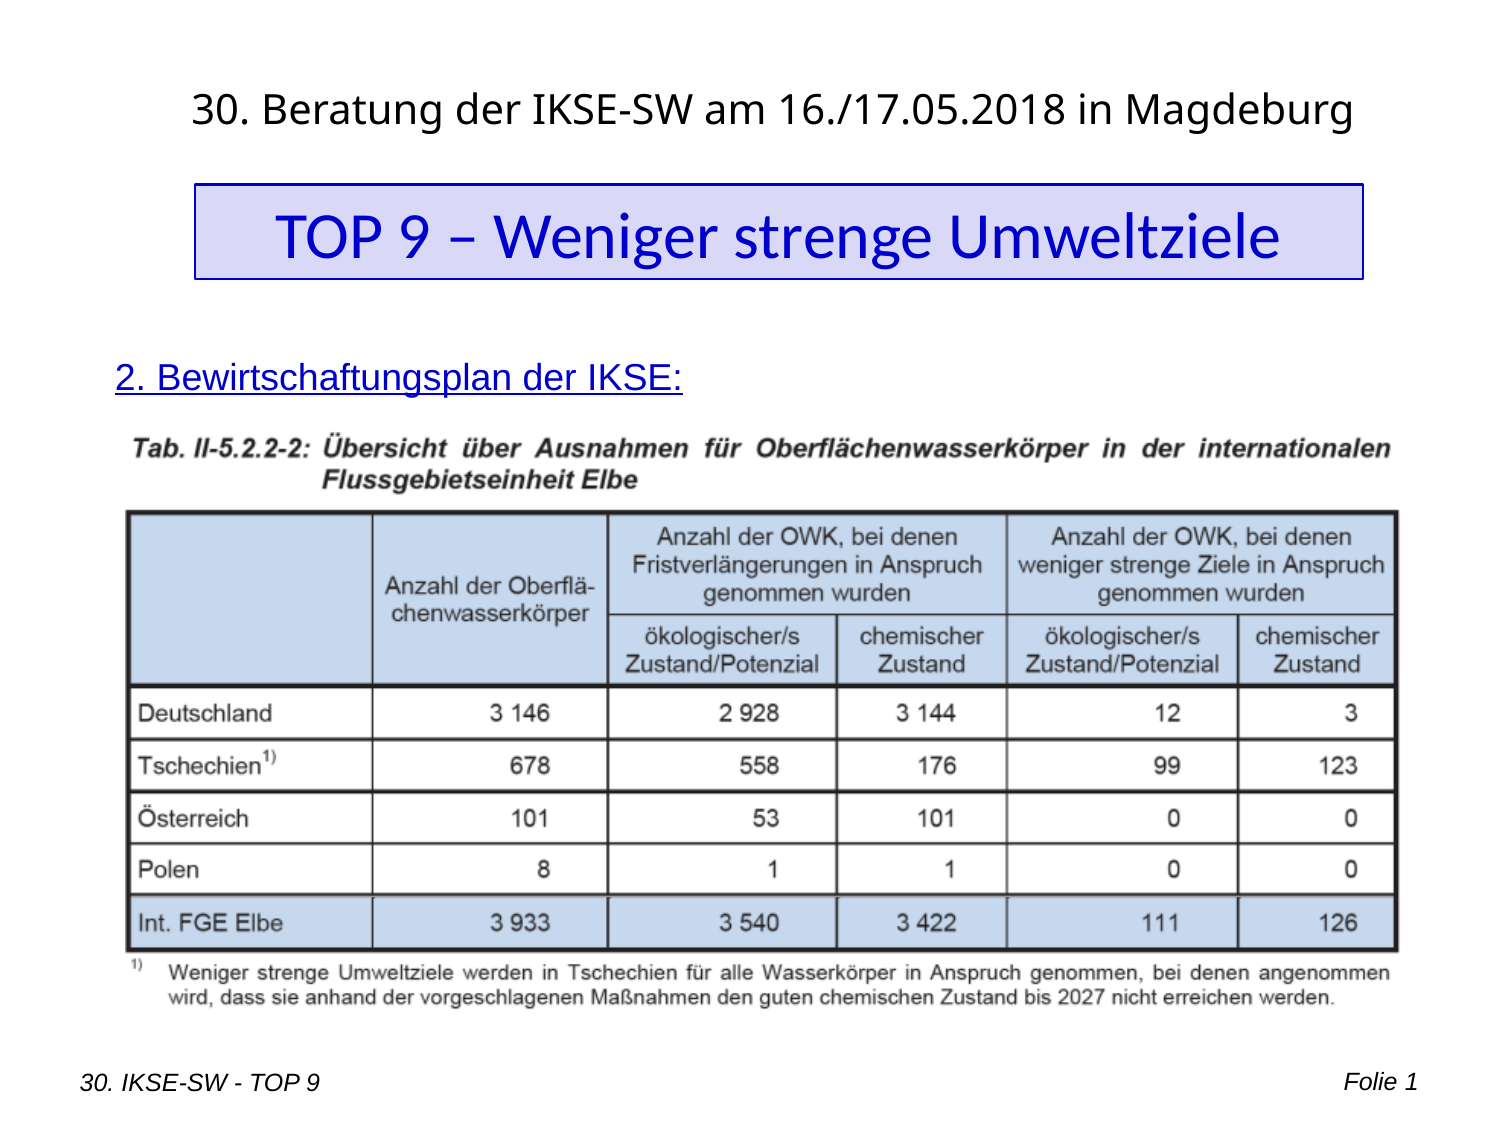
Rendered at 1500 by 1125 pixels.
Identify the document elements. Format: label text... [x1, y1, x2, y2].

text_box Folie 1 [1328, 1058, 1496, 1125]
text_box 30. IKSE-SW - TOP 9 [64, 1058, 443, 1104]
subtitle TOP 9 – Weniger strenge Umweltziele [194, 184, 1363, 279]
picture [98, 404, 1429, 1027]
text_box 2. Bewirtschaftungsplan der IKSE: [100, 345, 703, 403]
title 30. Beratung der IKSE-SW am 16./17.05.2018 in Magdeburg [135, 66, 1411, 149]
